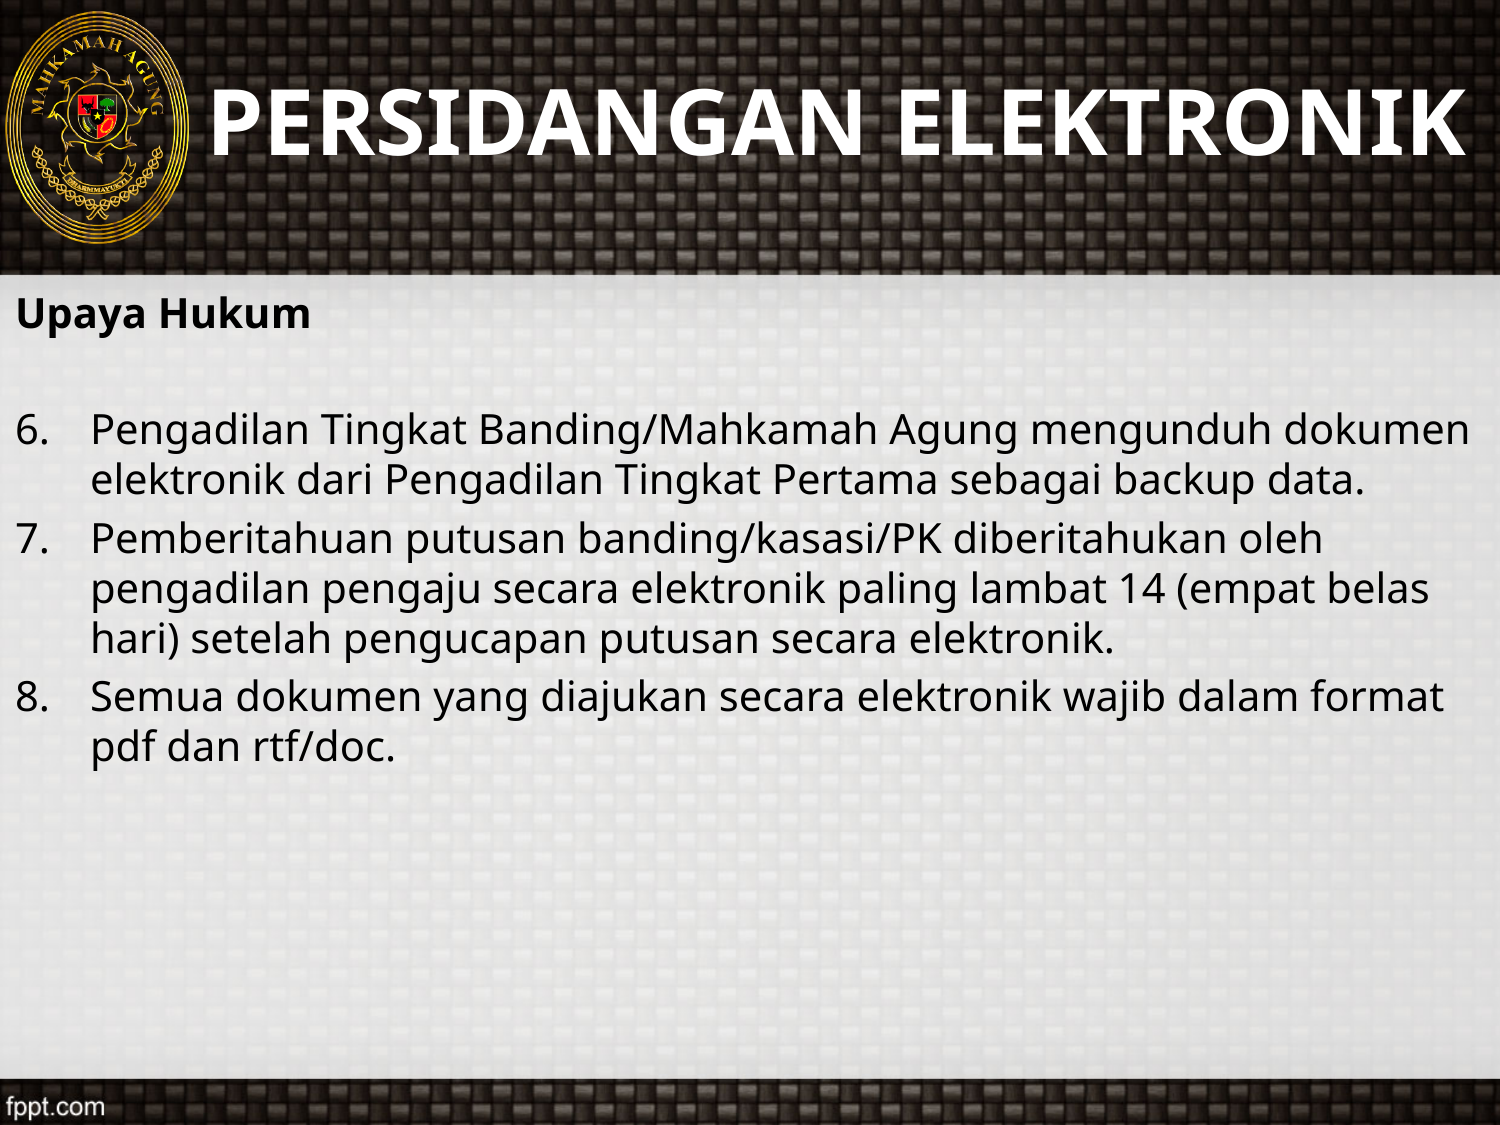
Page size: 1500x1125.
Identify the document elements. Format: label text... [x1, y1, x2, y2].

picture [0, 0, 1500, 278]
picture [0, 1071, 1500, 1125]
list Upaya Hukum Pengadilan Tingkat Banding/Mahkamah Agung mengunduh dokumen elektronik dari Pengadilan Tingkat Pertama sebagai backup data. Pemberitahuan putusan banding/kasasi/PK diberitahukan oleh pengadilan pengaju secara elektronik paling lambat 14 (empat belas hari) setelah pengucapan putusan secara elektronik. Semua dokumen yang diajukan secara elektronik wajib dalam format pdf dan rtf/doc. [0, 278, 1500, 1071]
title PERSIDANGAN ELEKTRONIK [193, 54, 1483, 184]
